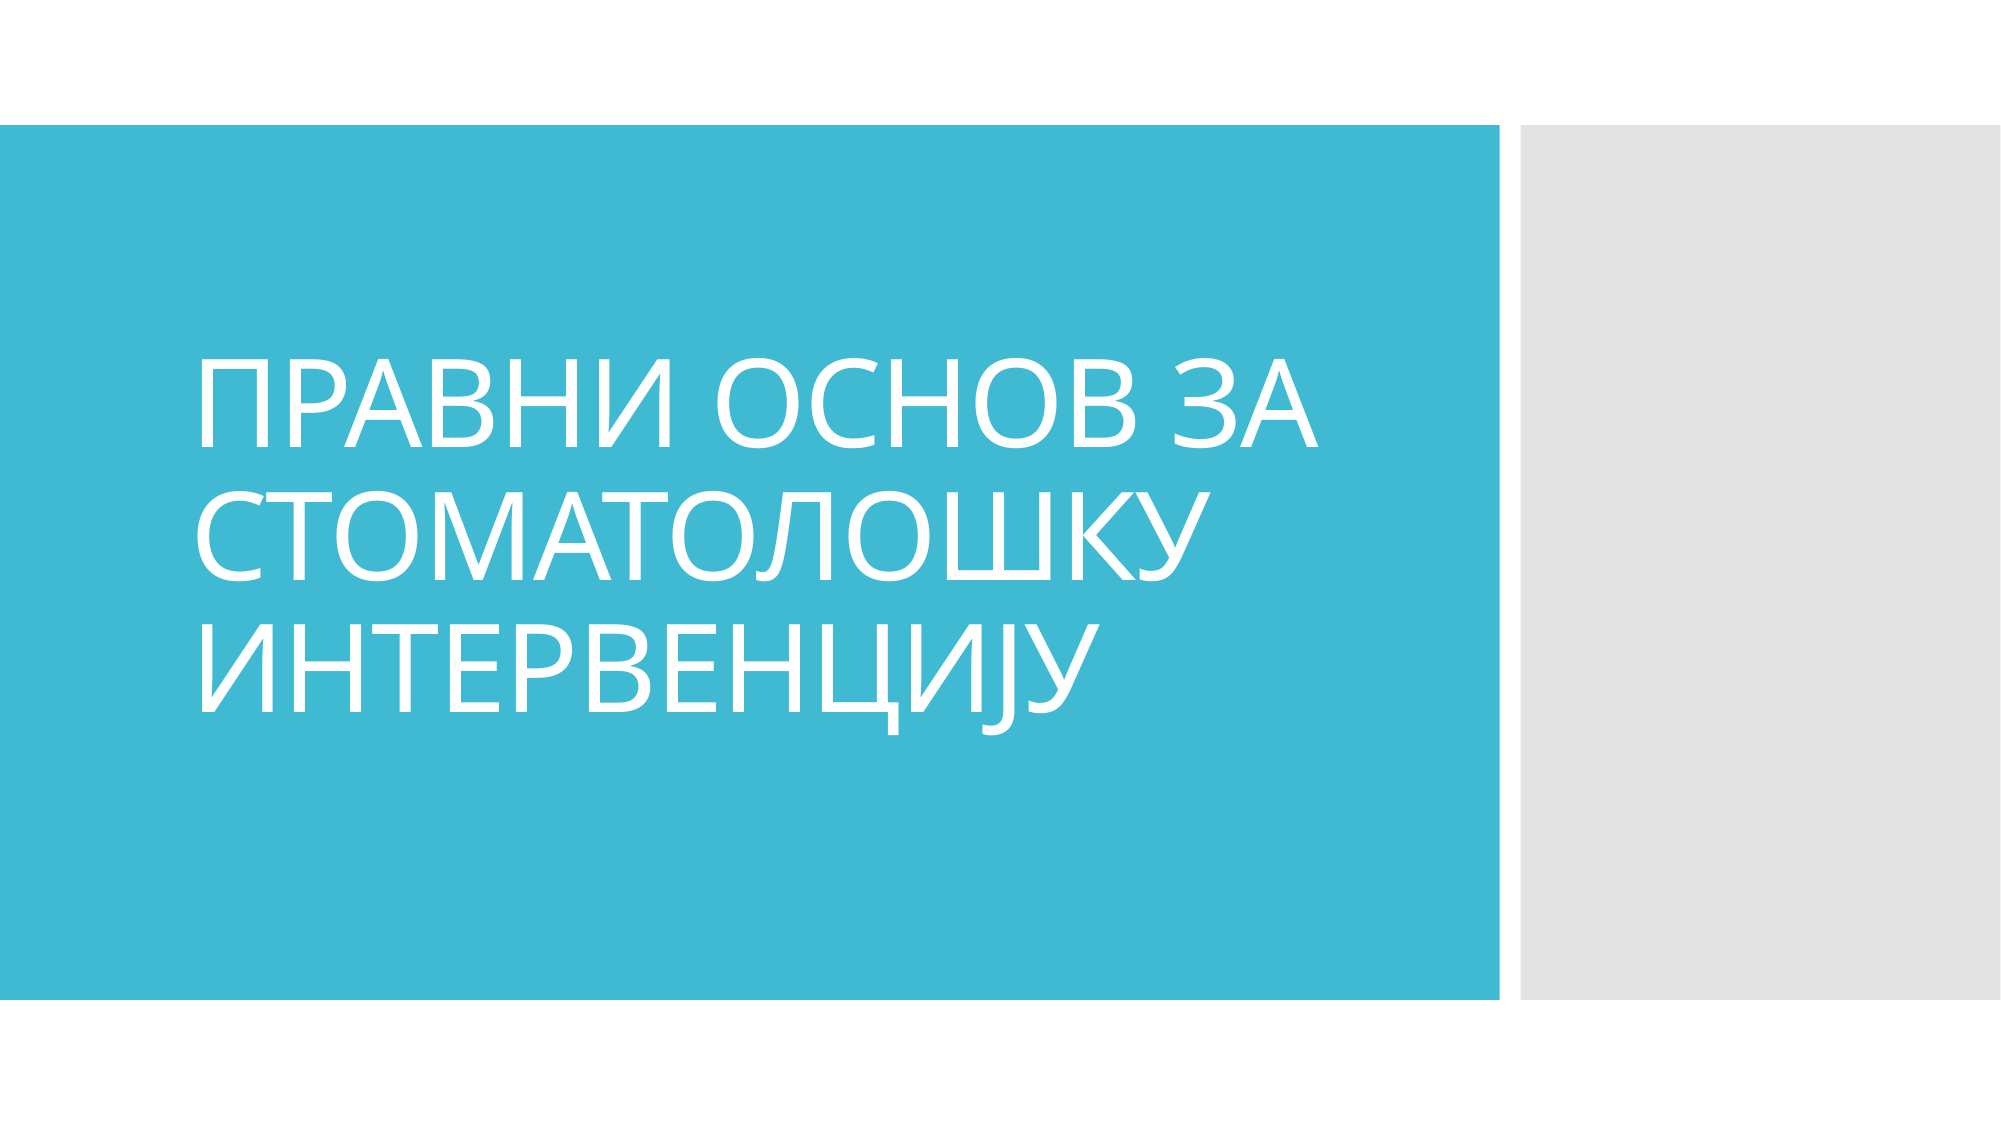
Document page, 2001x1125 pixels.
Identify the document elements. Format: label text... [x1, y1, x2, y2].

title ПРАВНИ ОСНОВ ЗА СТОМАТОЛОШКУ ИНТЕРВЕНЦИЈУ [175, 213, 1376, 747]
